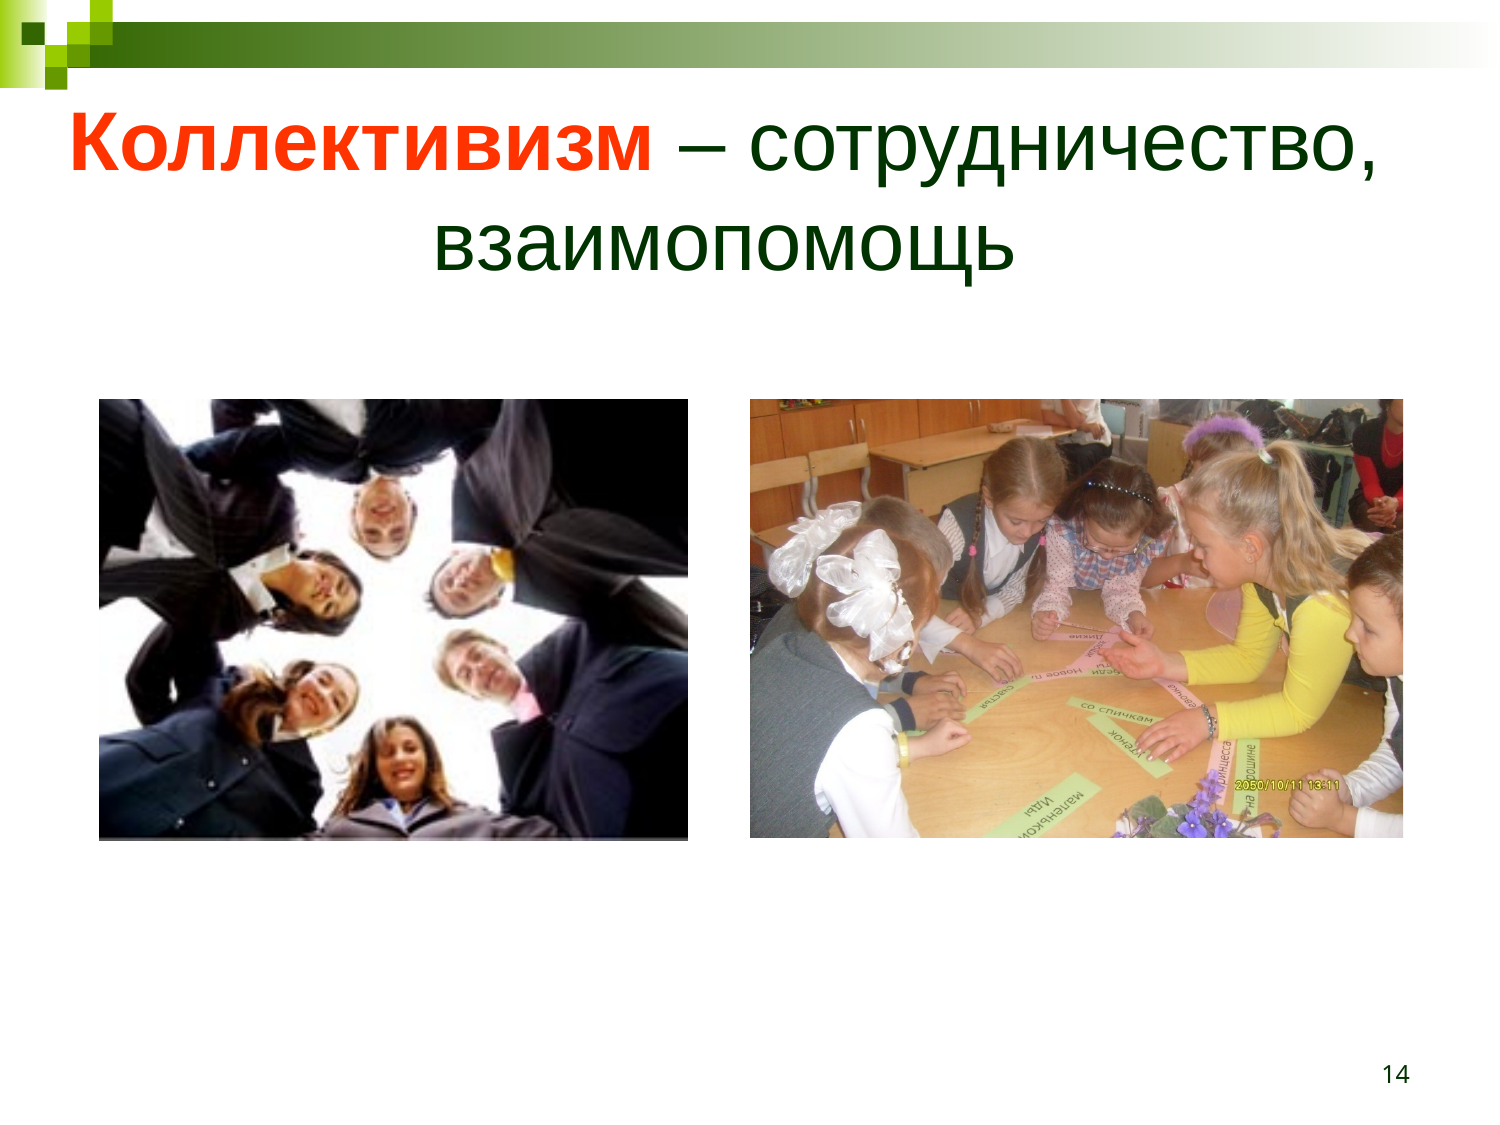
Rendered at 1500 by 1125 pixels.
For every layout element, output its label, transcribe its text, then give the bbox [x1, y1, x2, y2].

title Коллективизм – сотрудничество, взаимопомощь [49, 74, 1401, 301]
picture [99, 399, 688, 841]
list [749, 399, 1404, 838]
slide_number 14 [1074, 1024, 1426, 1101]
